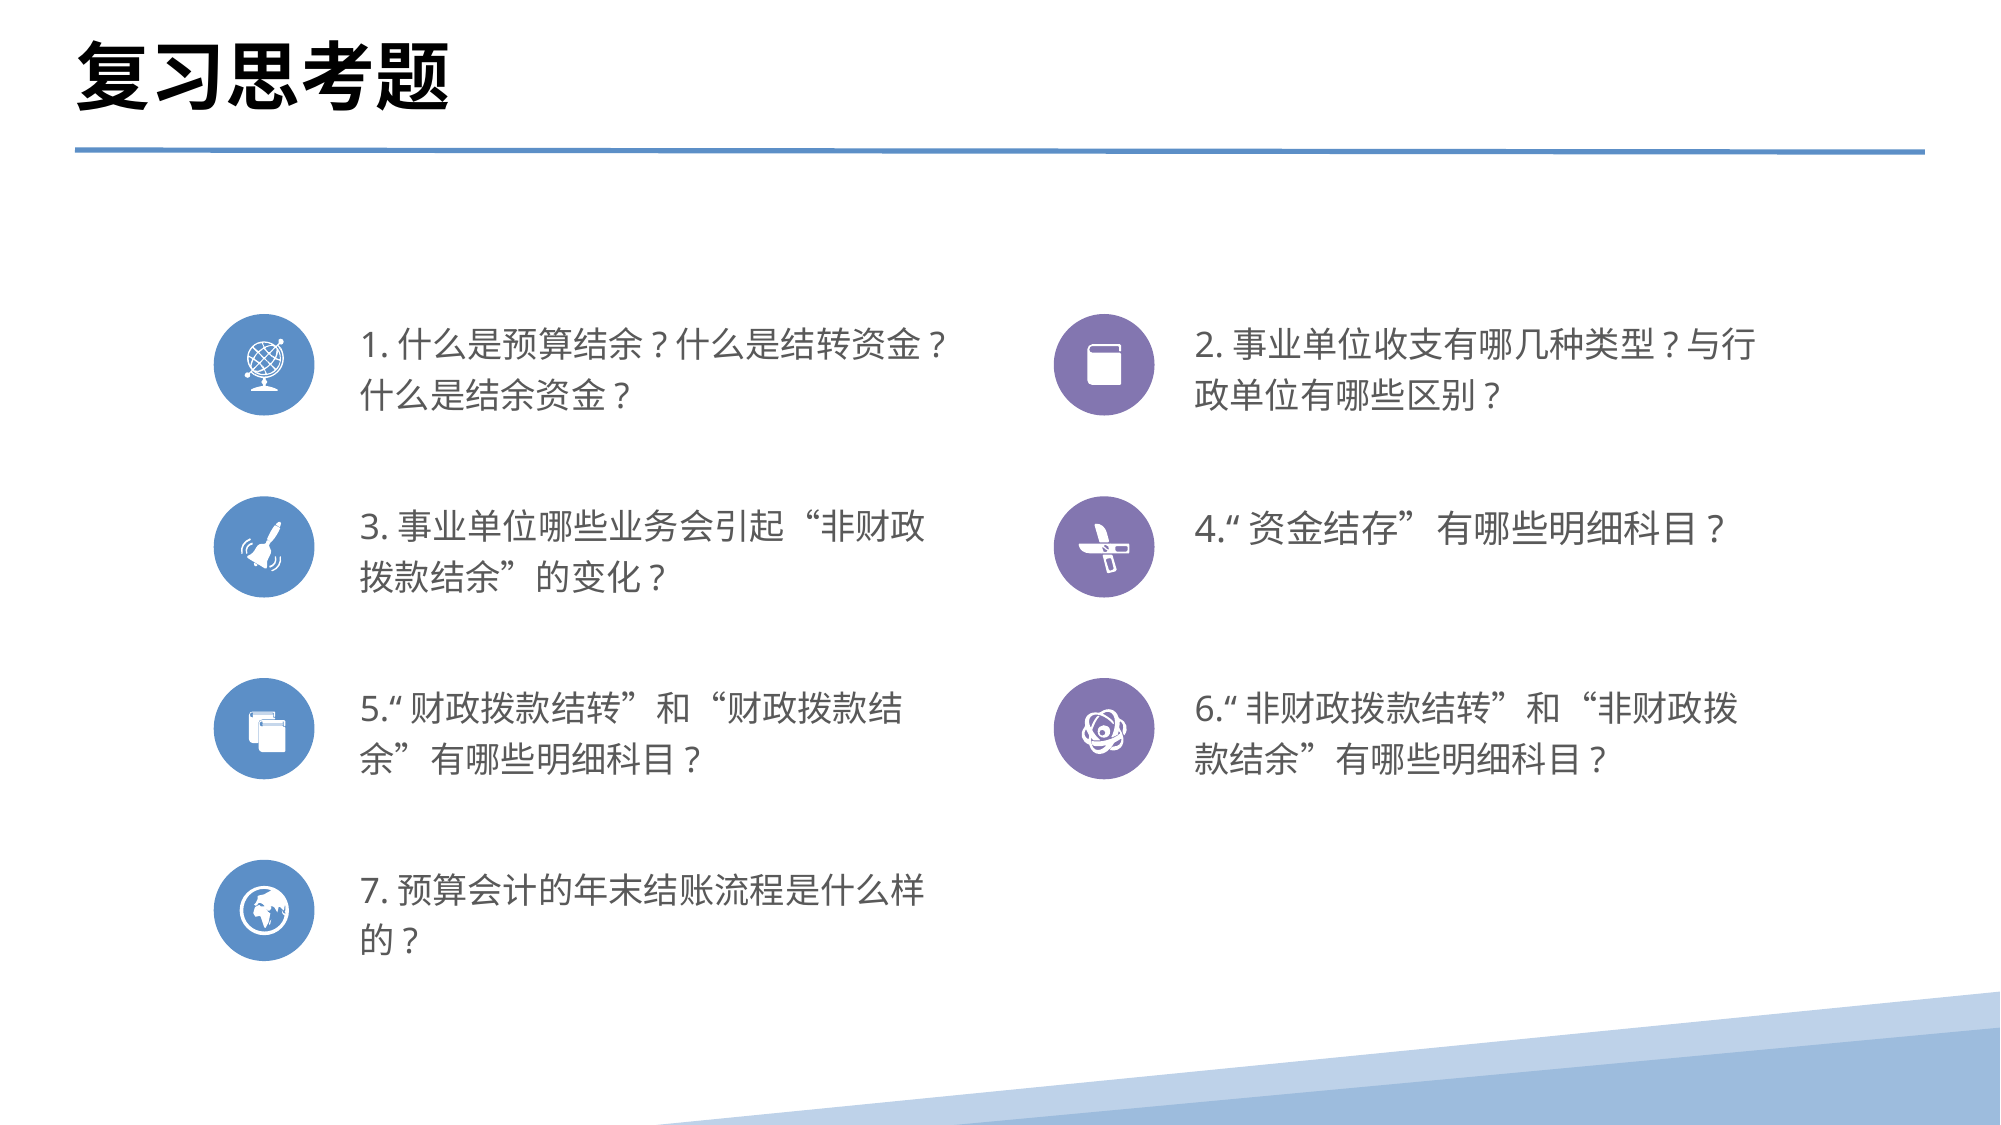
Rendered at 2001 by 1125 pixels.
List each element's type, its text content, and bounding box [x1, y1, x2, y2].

text_box [1053, 678, 1155, 780]
text_box [245, 542, 253, 554]
text_box [213, 678, 315, 780]
text_box [1081, 709, 1127, 755]
text_box 5.“财政拨款结转”和“财政拨款结余”有哪些明细科目? [344, 678, 952, 780]
text_box 2.事业单位收支有哪几种类型?与行政单位有哪些区别? [1179, 314, 1787, 416]
text_box [1100, 543, 1130, 574]
text_box [1053, 313, 1155, 416]
text_box 4.“资金结存”有哪些明细科目? [1179, 496, 1787, 598]
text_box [656, 991, 2000, 1125]
text_box [247, 521, 282, 569]
text_box [1087, 344, 1122, 385]
text_box 3.事业单位哪些业务会引起“非财政拨款结余”的变化? [344, 496, 952, 598]
text_box 复习思考题 [75, 24, 1925, 125]
text_box [248, 711, 286, 753]
text_box [251, 347, 284, 391]
text_box [244, 338, 284, 378]
text_box 6.“非财政拨款结转”和“非财政拨款结余”有哪些明细科目? [1179, 678, 1787, 780]
text_box [271, 556, 282, 572]
text_box 7.预算会计的年末结账流程是什么样的? [344, 859, 952, 961]
text_box [239, 885, 289, 936]
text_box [74, 149, 1925, 153]
text_box [213, 859, 315, 962]
text_box [241, 538, 251, 554]
text_box [213, 496, 315, 598]
text_box [1053, 496, 1155, 598]
text_box 1.什么是预算结余?什么是结转资金?什么是结余资金? [344, 314, 952, 416]
text_box [213, 313, 315, 416]
text_box [1078, 523, 1110, 554]
